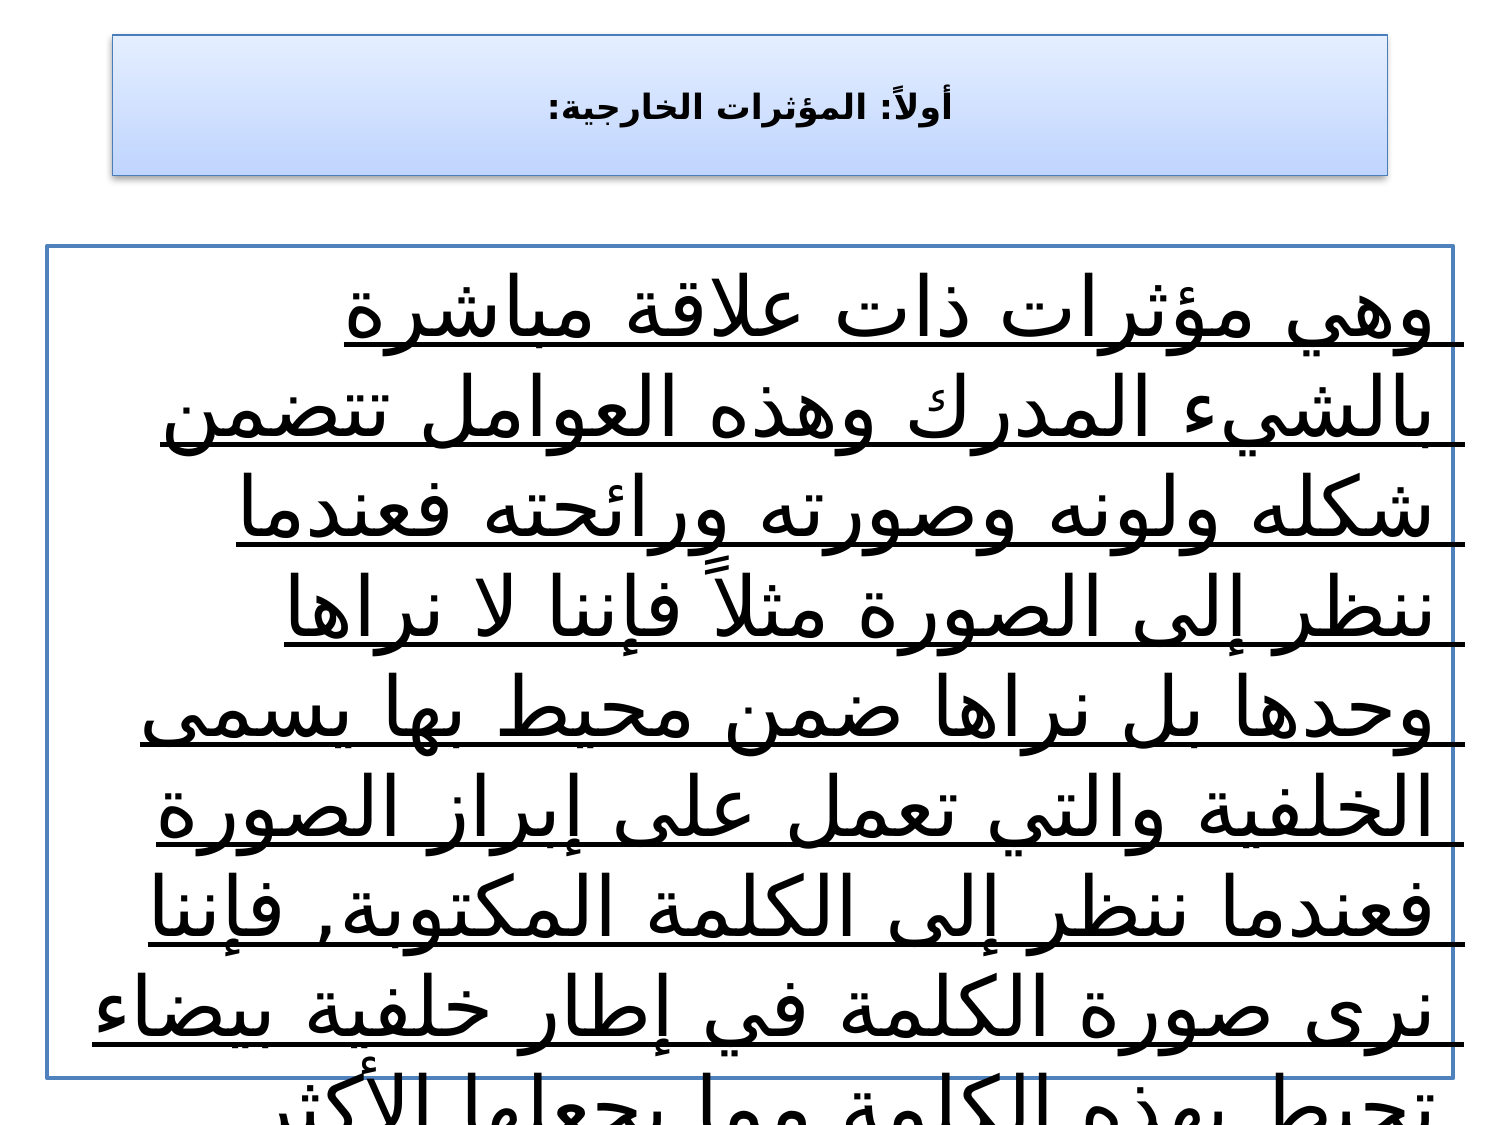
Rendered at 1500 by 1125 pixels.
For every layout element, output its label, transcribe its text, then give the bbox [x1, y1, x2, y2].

title أولاً: المؤثرات الخارجية: [112, 34, 1388, 176]
subtitle وهي مؤثرات ذات علاقة مباشرة بالشيء المدرك وهذه العوامل تتضمن شكله ولونه وصورته ورائحته فعندما ننظر إلى الصورة مثلاً فإننا لا نراها وحدها بل نراها ضمن محيط بها يسمى الخلفية والتي تعمل على إبراز الصورة فعندما ننظر إلى الكلمة المكتوبة, فإننا نرى صورة الكلمة في إطار خلفية بيضاء تحيط بهذه الكلمة مما يجعلها الأكثر وضوحاً لذلك يتأثر إدراكنا للصورة التي ندركها إدراكا خاطئاً إذا كانت ضمن خلفية يصعب معها الفصل بينها وبين الصور. [45, 244, 1455, 1080]
